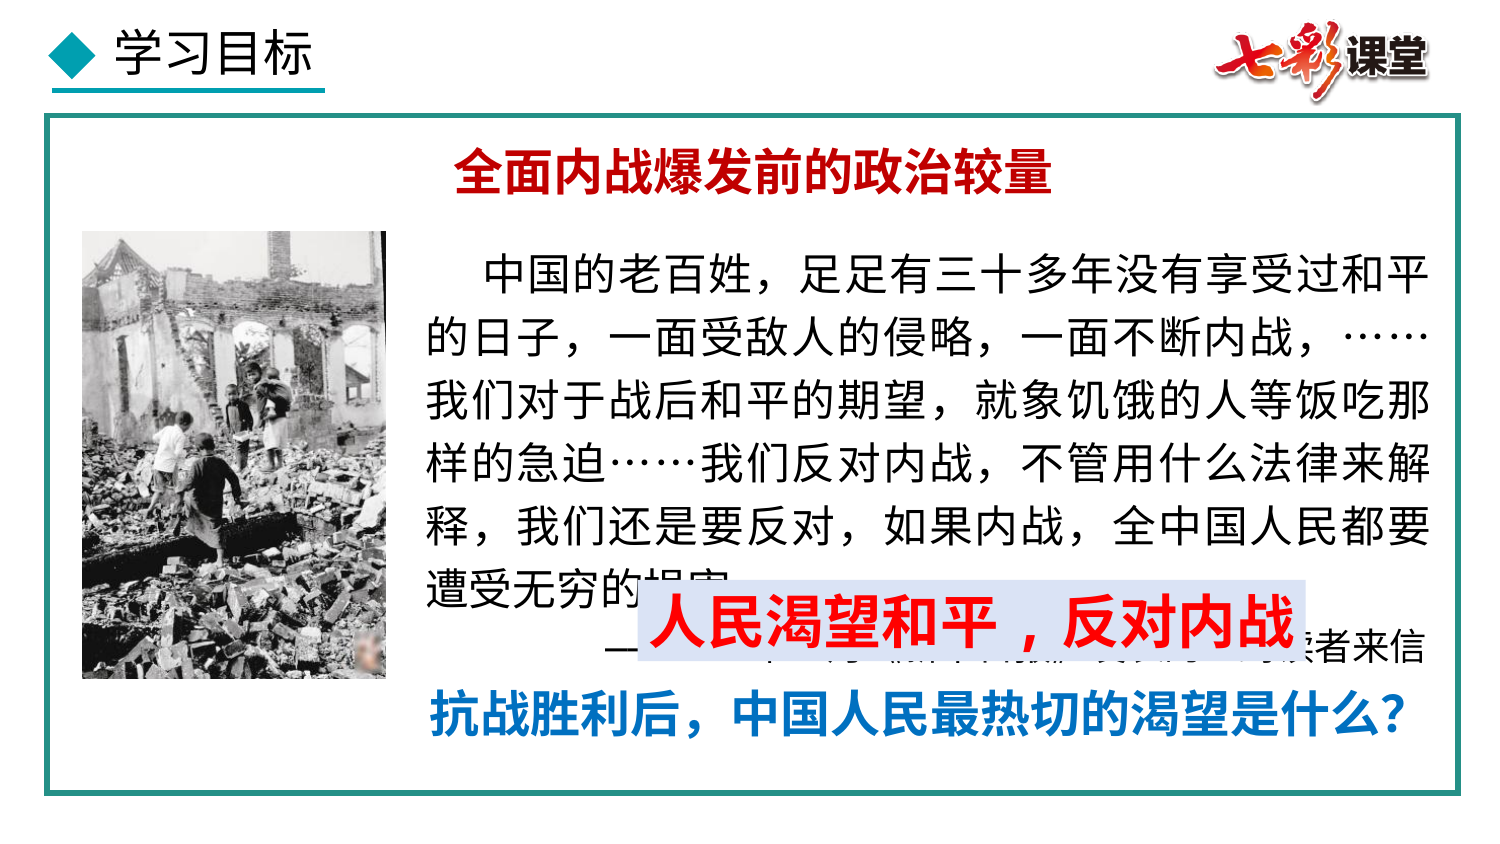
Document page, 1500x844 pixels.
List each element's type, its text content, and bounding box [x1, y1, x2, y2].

picture [1210, 15, 1434, 106]
text_box 人民渴望和平,反对内战 [637, 579, 1306, 662]
text_box 中国的老百姓，足足有三十多年没有享受过和平的日子，一面受敌人的侵略，一面不断内战，……我们对于战后和平的期望，就象饥饿的人等饭吃那样的急迫……我们反对内战，不管用什么法律来解释，我们还是要反对，如果内战，全中国人民都要遭受无穷的损害 。 ——1945年8月《新华日报》发表的一封读者来信 [413, 230, 1443, 727]
text_box 全面内战爆发前的政治较量 [46, 134, 1460, 206]
picture [81, 230, 387, 680]
text_box 抗战胜利后，中国人民最热切的渴望是什么？ [418, 677, 1442, 749]
